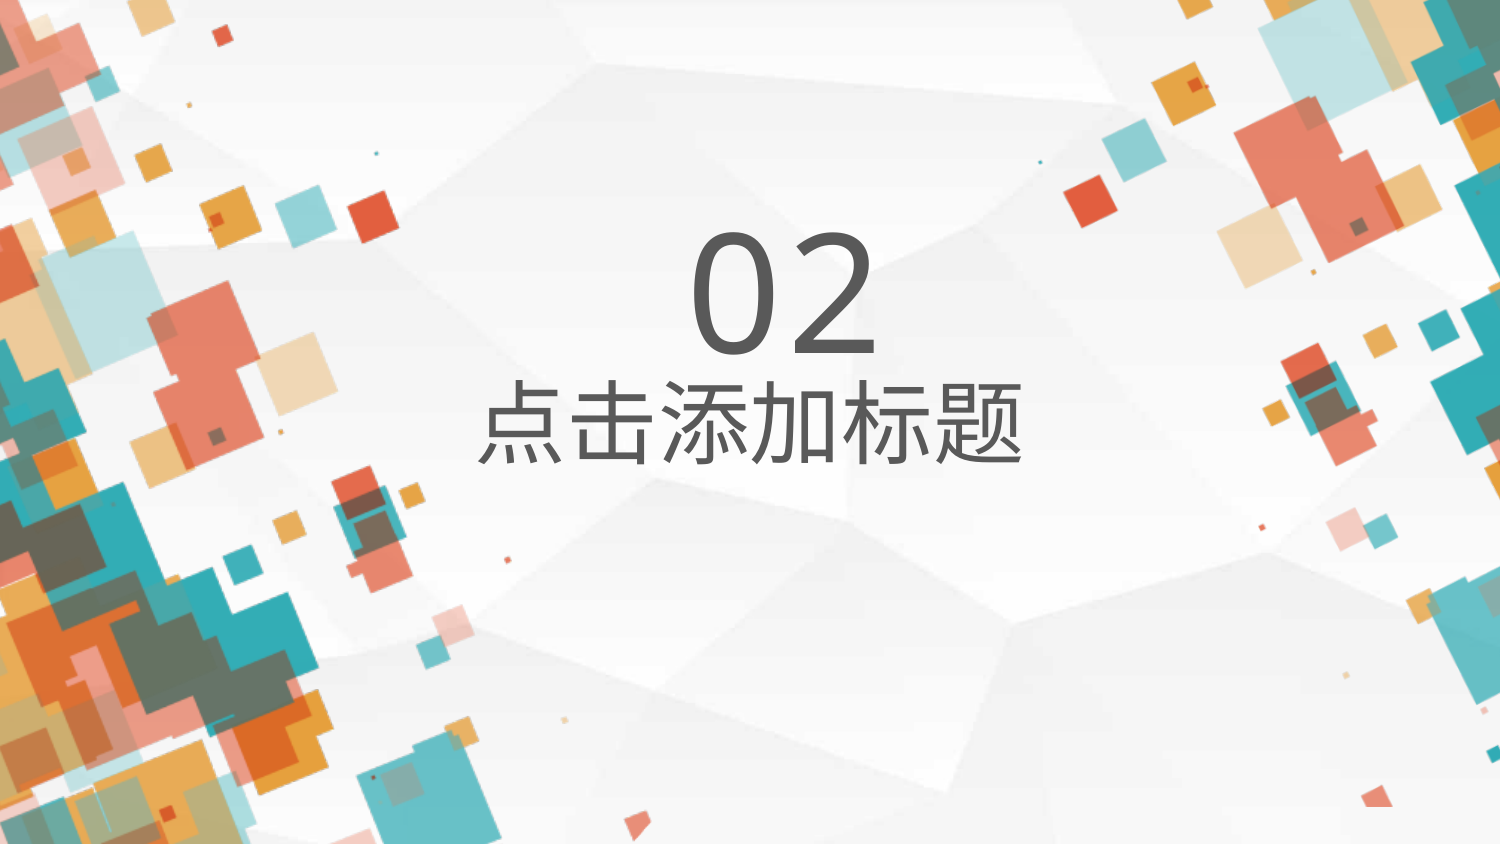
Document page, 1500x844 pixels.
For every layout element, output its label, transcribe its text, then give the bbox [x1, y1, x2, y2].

text_box 02 [753, 179, 859, 365]
text_box 点击添加标题 [753, 365, 859, 476]
picture [0, 0, 1500, 844]
